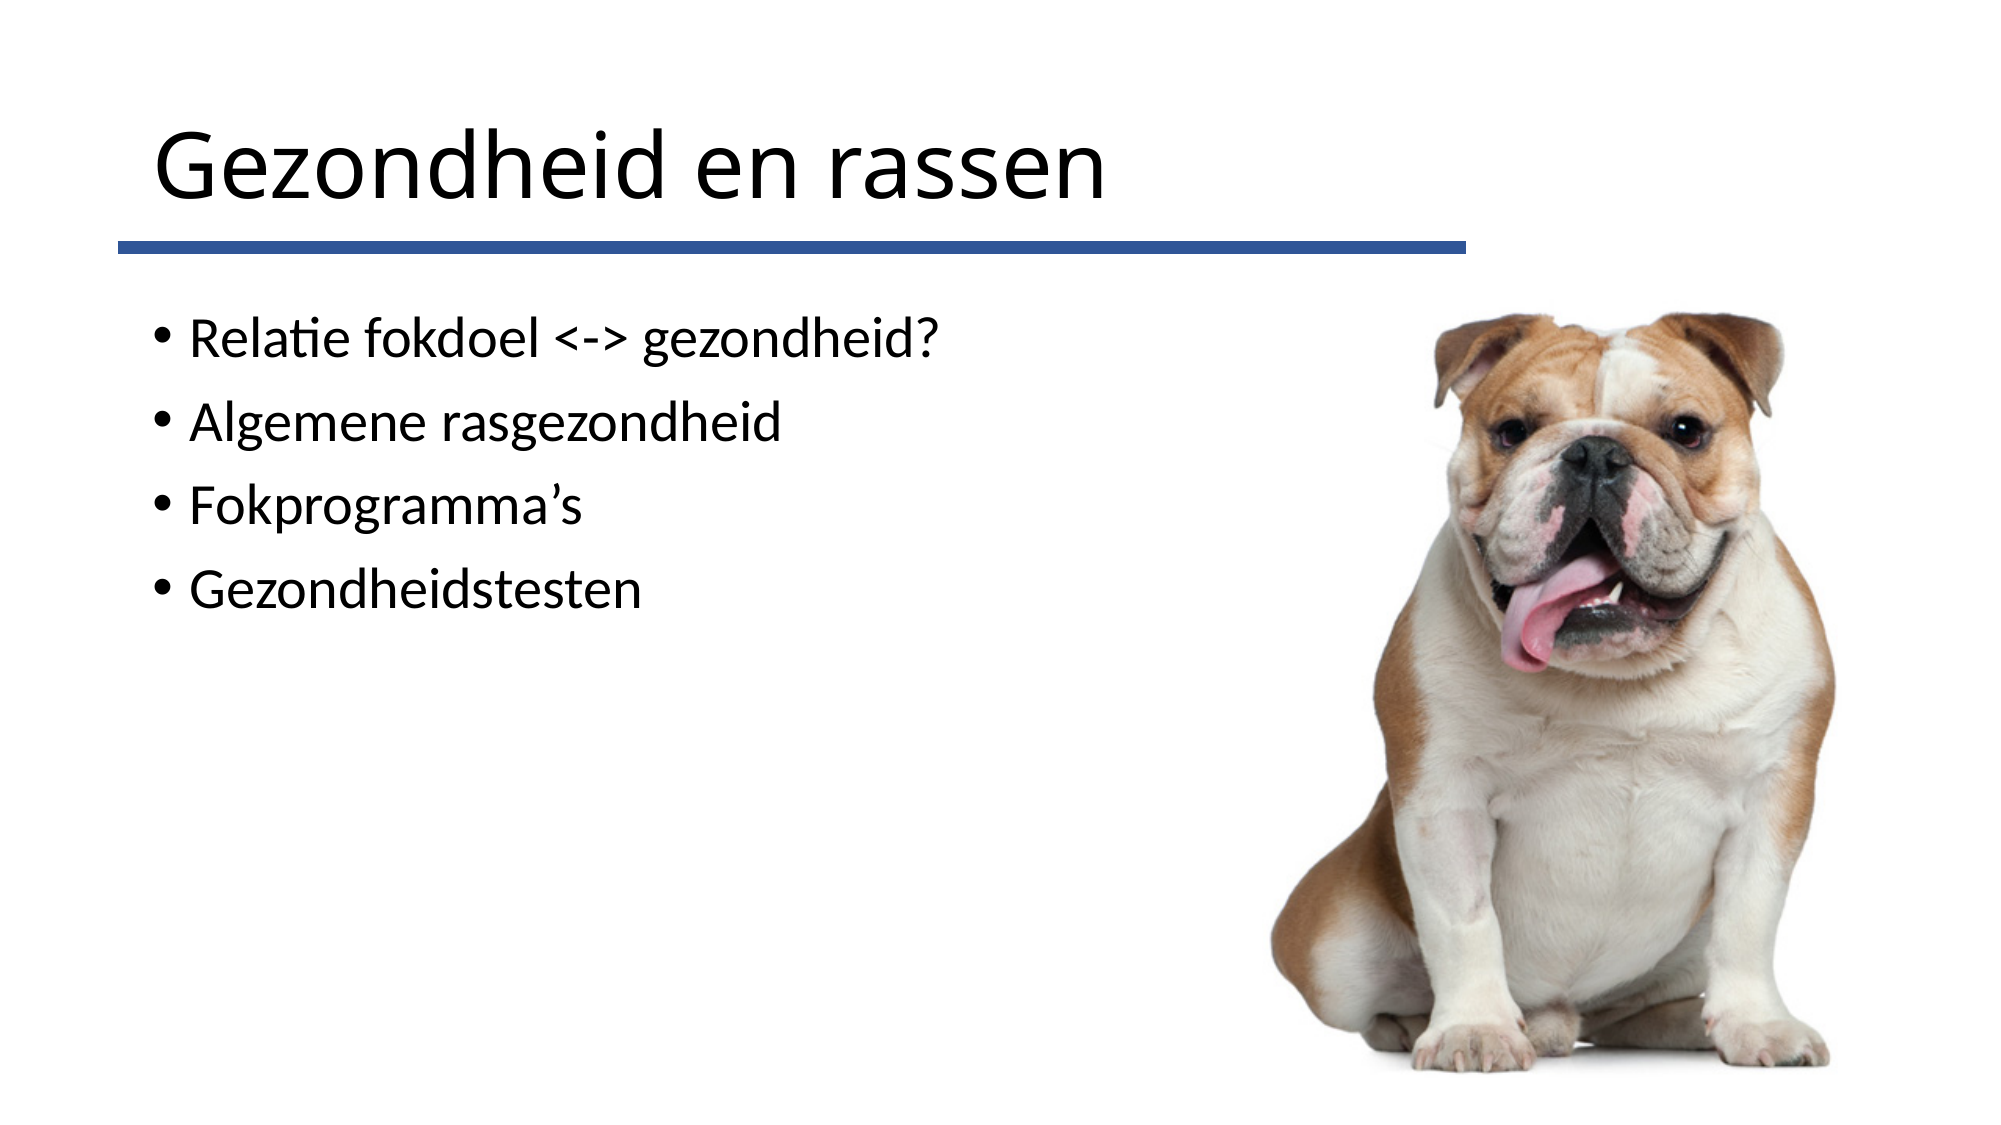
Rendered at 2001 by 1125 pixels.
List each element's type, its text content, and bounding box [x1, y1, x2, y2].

list Relatie fokdoel <-> gezondheid? Algemene rasgezondheid Fokprogramma’s Gezondheidstesten [137, 299, 1262, 1014]
picture [1262, 299, 1863, 1087]
title Gezondheid en rassen [137, 59, 1863, 278]
